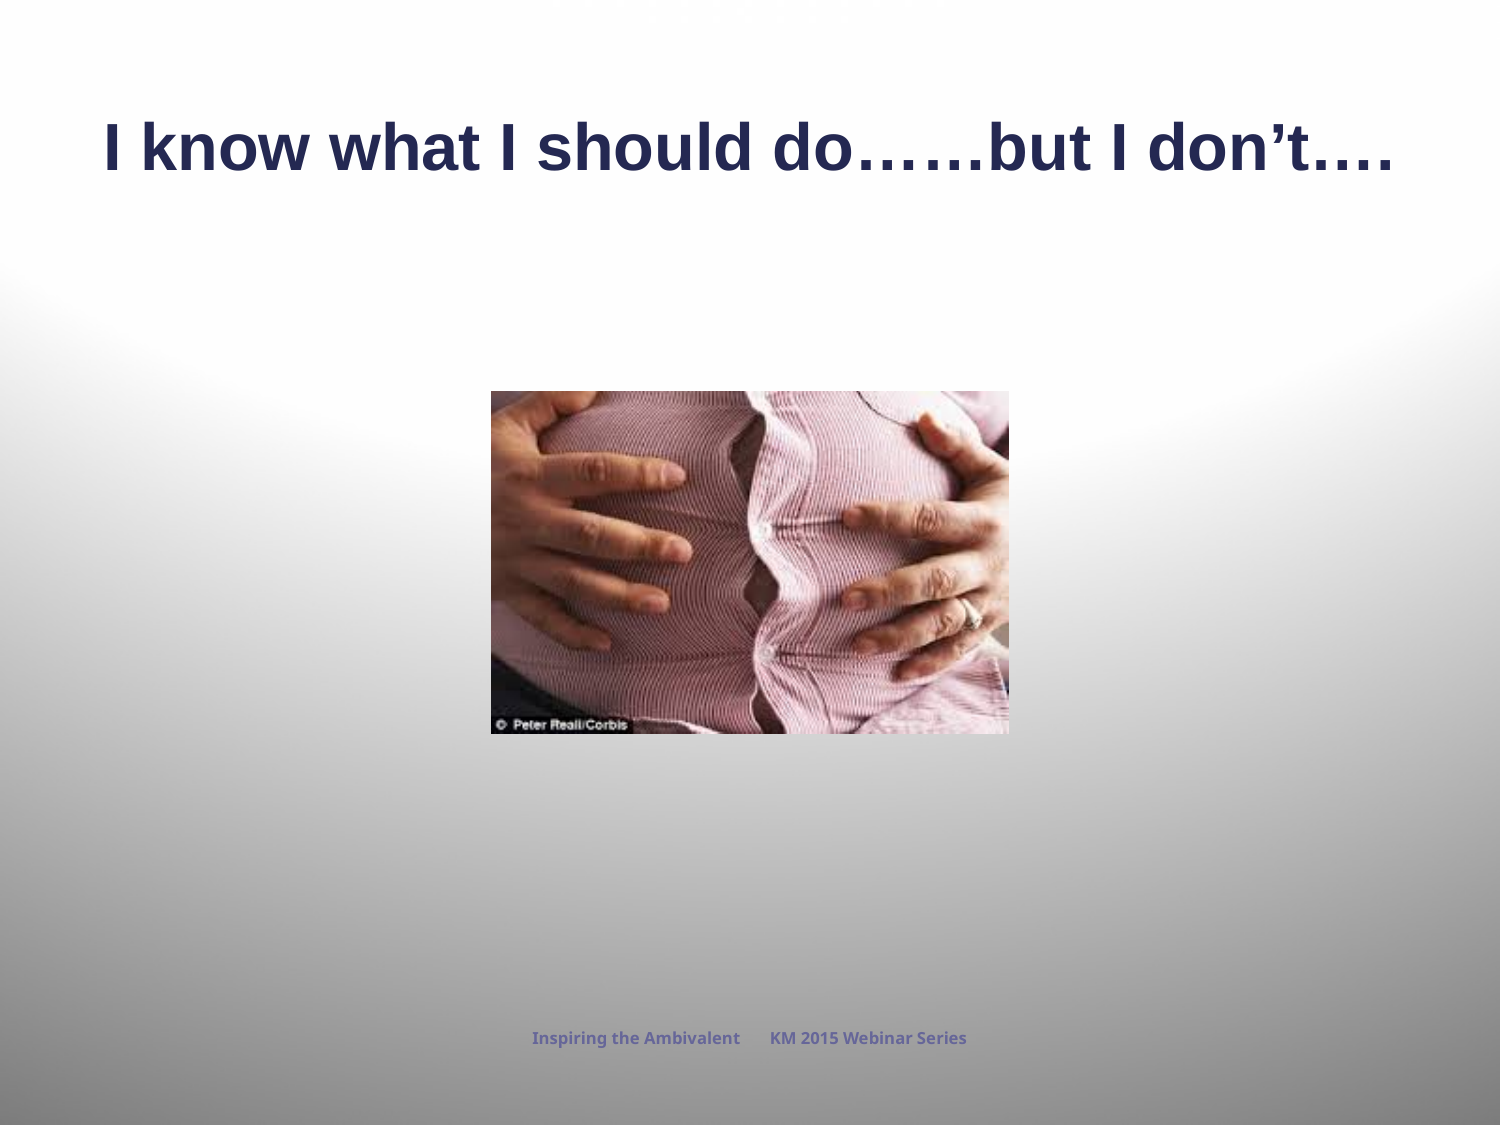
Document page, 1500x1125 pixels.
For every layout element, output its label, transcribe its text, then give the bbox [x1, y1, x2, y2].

title I know what I should do……but I don’t…. [26, 78, 1474, 211]
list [438, 390, 1062, 735]
footer Inspiring the Ambivalent KM 2015 Webinar Series [512, 1024, 988, 1103]
picture [0, 0, 1500, 1125]
